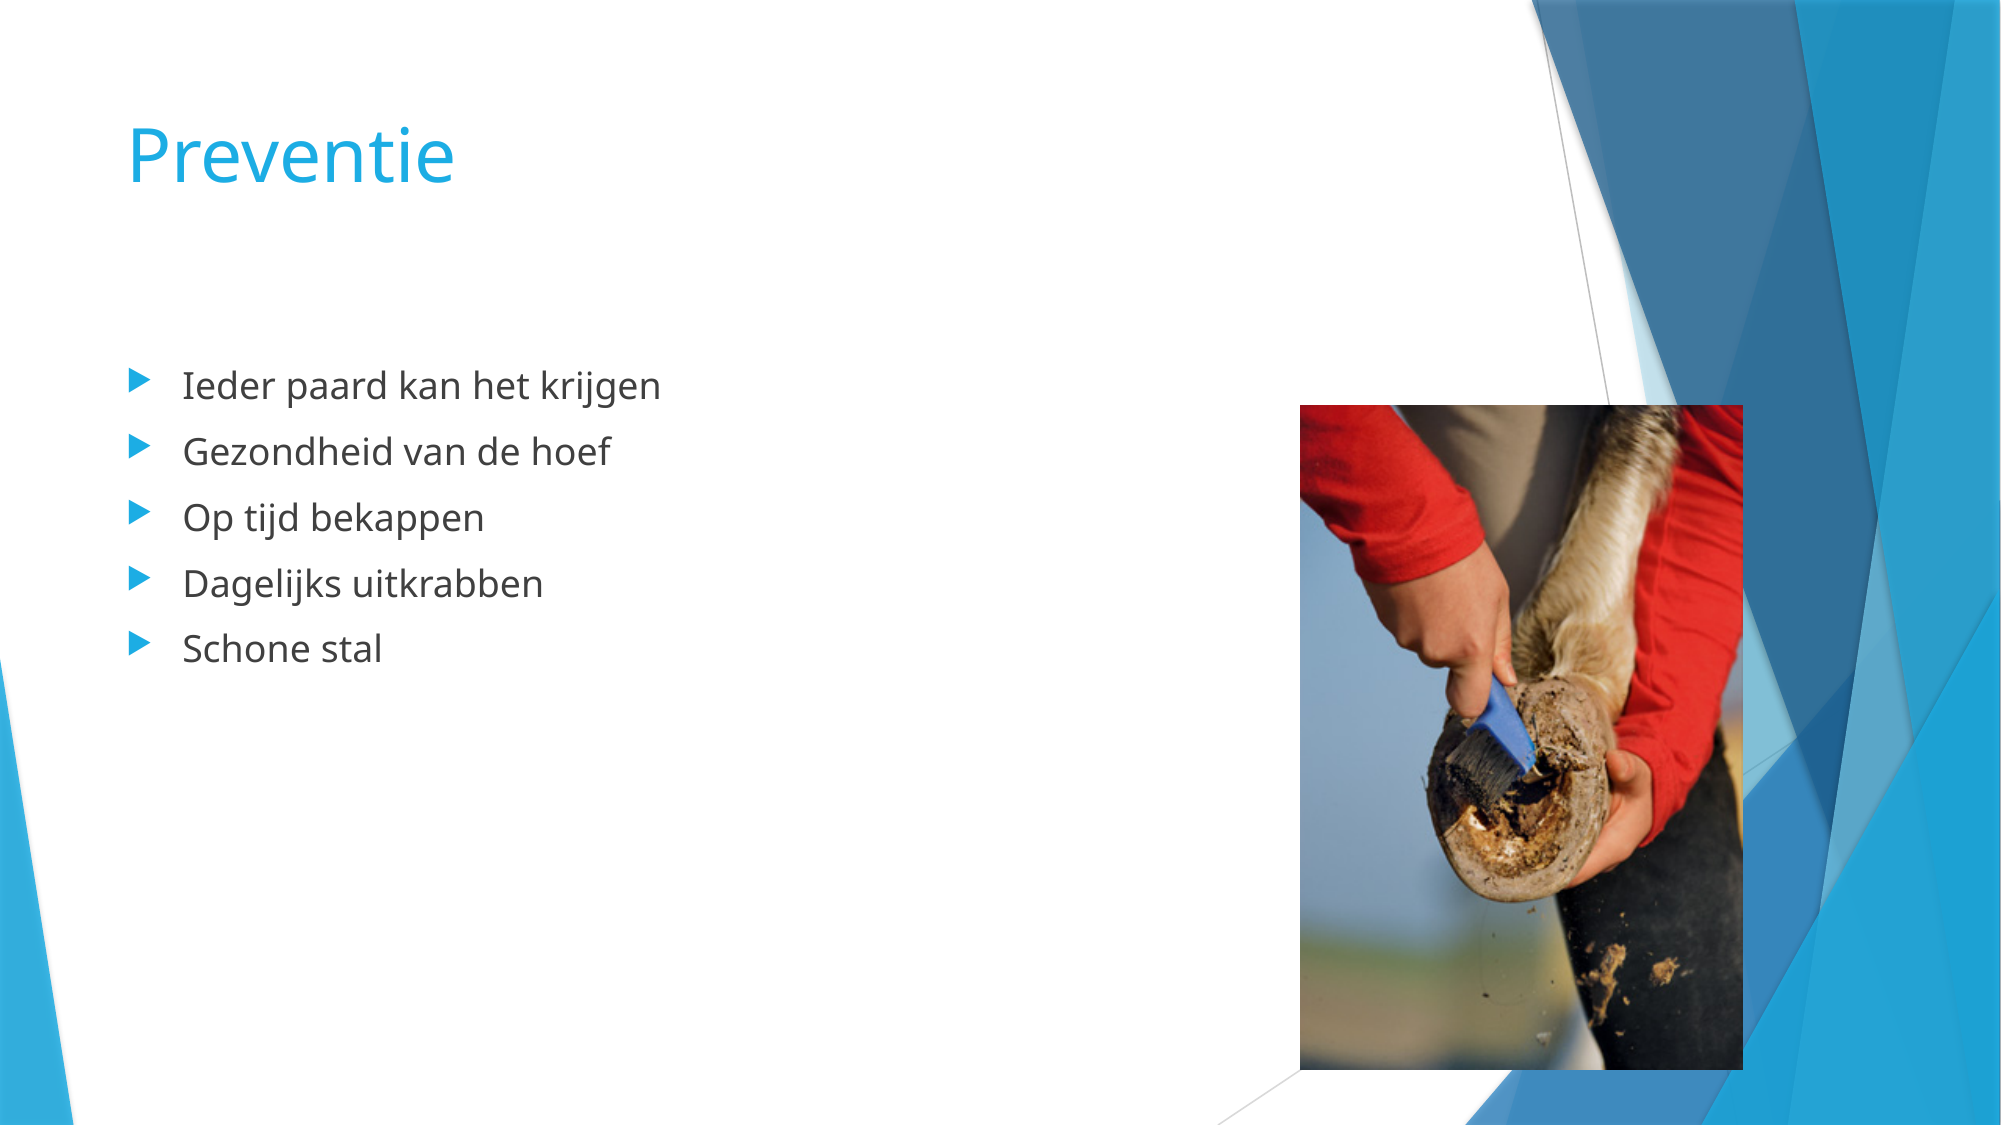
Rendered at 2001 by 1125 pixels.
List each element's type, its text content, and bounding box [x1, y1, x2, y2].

list Ieder paard kan het krijgen Gezondheid van de hoef Op tijd bekappen Dagelijks uitkrabben Schone stal [111, 354, 1522, 992]
picture [1299, 405, 1743, 1071]
title Preventie [111, 99, 1522, 317]
